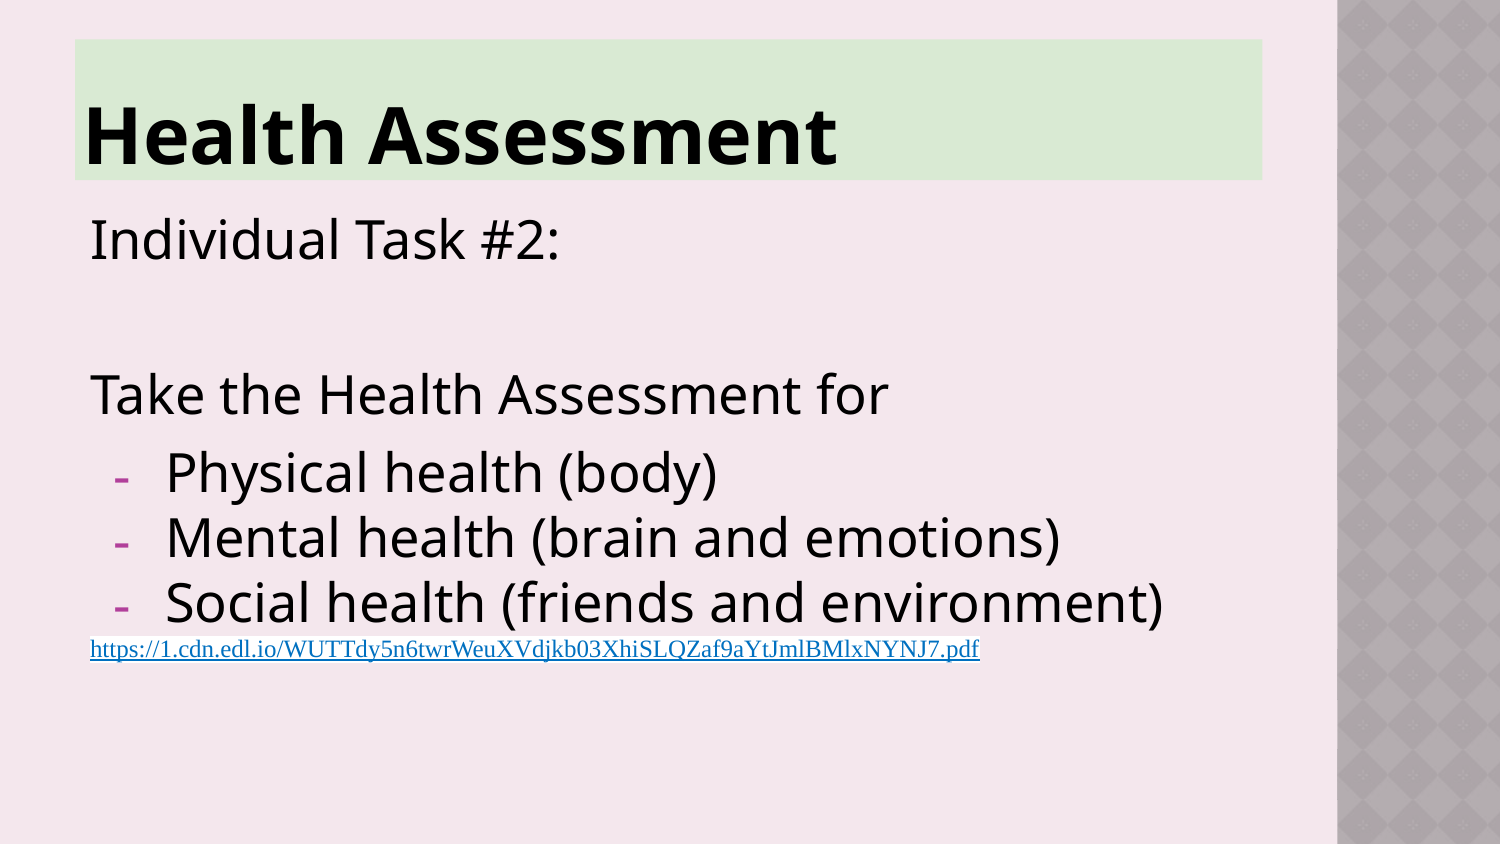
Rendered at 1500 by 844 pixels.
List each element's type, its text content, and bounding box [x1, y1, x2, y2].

list Individual Task #2: Take the Health Assessment for Physical health (body) Mental health (brain and emotions) Social health (friends and environment) https://1.cdn.edl.io/WUTTdy5n6twrWeuXVdjkb03XhiSLQZaf9aYtJmlBMlxNYNJ7.pdf [75, 198, 1263, 795]
title Health Assessment [75, 39, 1263, 181]
